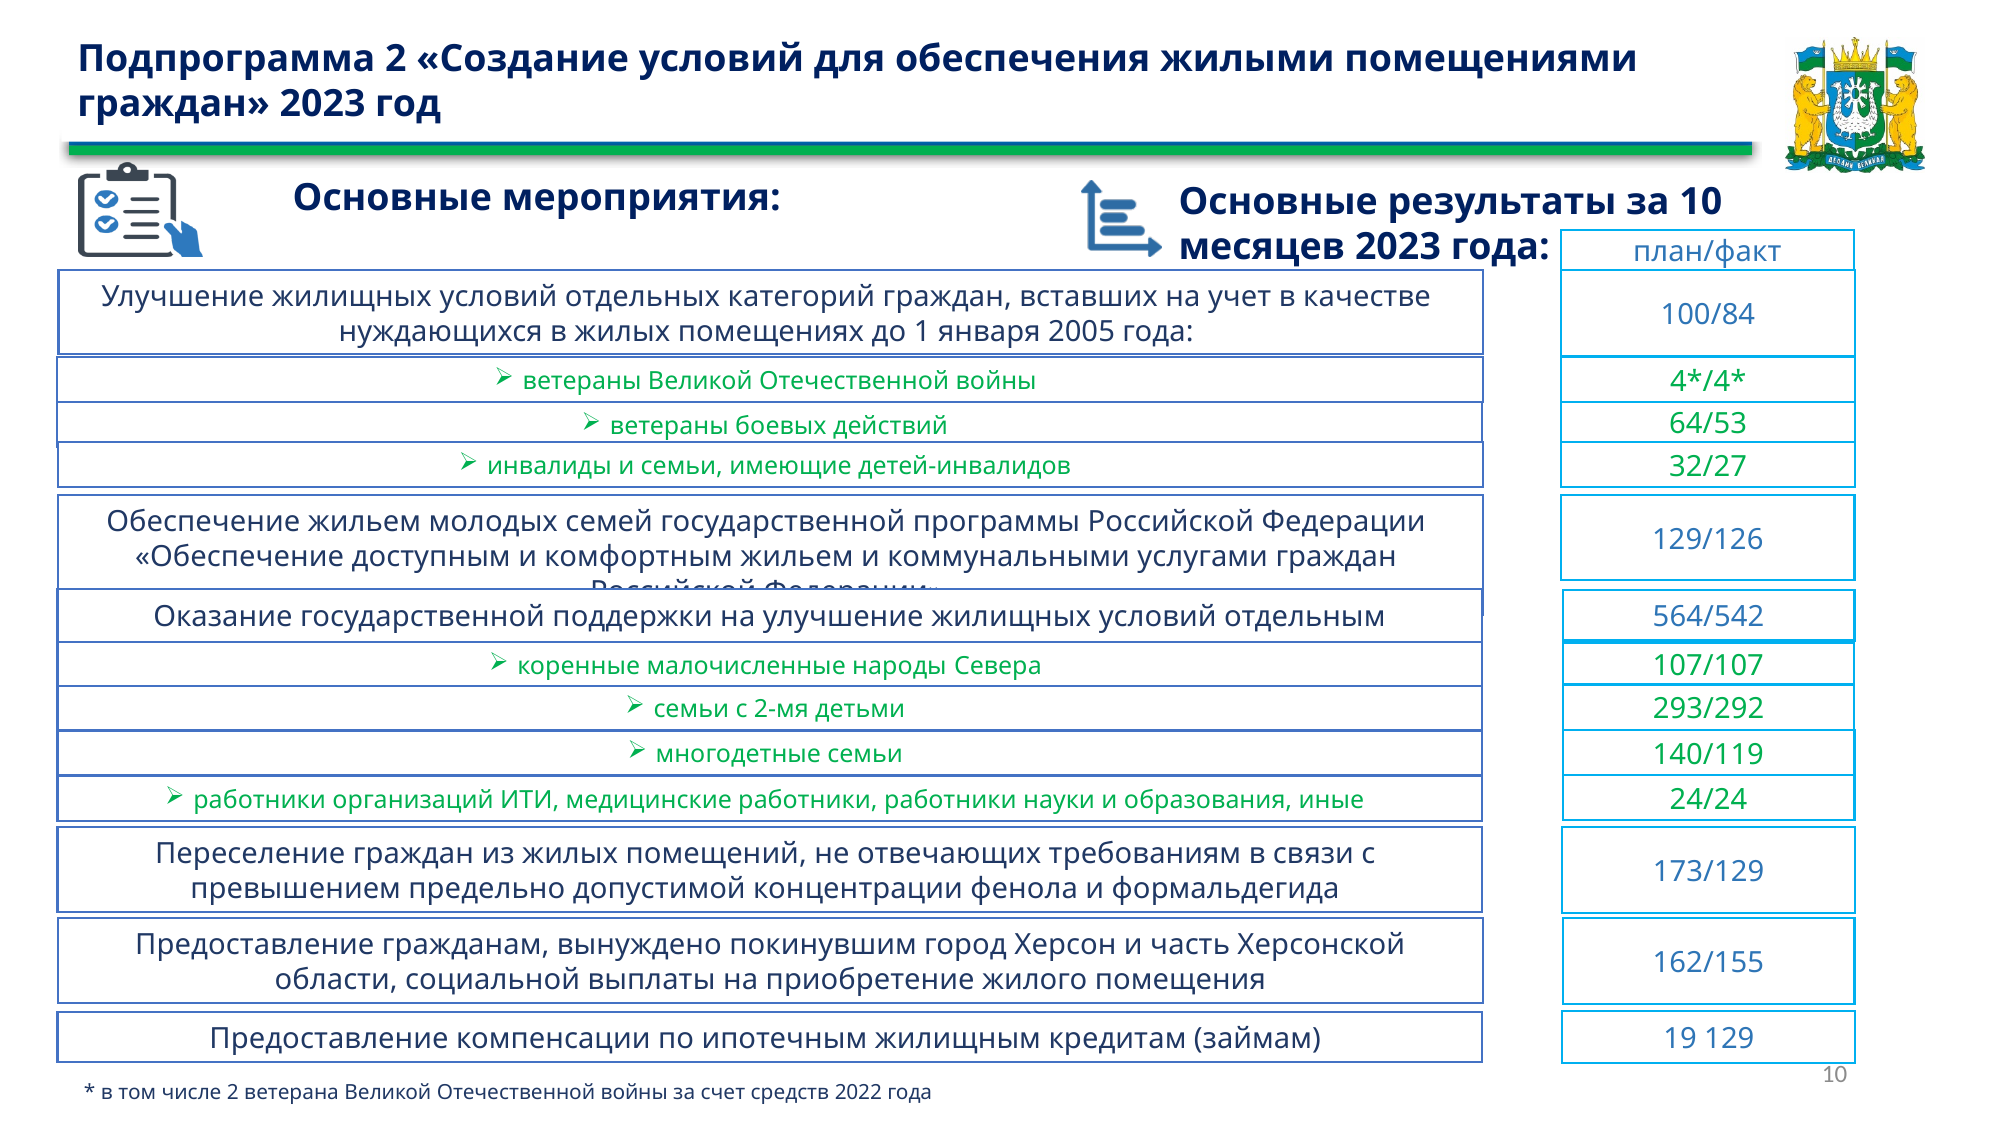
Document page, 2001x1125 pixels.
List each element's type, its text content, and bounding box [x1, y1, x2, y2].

picture [1081, 180, 1162, 257]
text_box 64/53 [1560, 403, 1856, 443]
text_box Основные результаты за 10 месяцев 2023 года: [1166, 168, 1802, 275]
text_box 100/84 [1560, 269, 1856, 357]
text_box 24/24 [1562, 774, 1856, 821]
text_box работники организаций ИТИ, медицинские работники, работники науки и образования, иные [56, 775, 1483, 822]
text_box * в том числе 2 ветерана Великой Отечественной войны за счет средств 2022 года [69, 1071, 1923, 1111]
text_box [57, 356, 1484, 488]
text_box Предоставление компенсации по ипотечным жилищным кредитам (займам) [56, 1011, 1483, 1063]
text_box 107/107 [1562, 642, 1855, 683]
text_box 162/155 [1562, 917, 1856, 1005]
text_box 4*/4* [1560, 357, 1856, 403]
text_box многодетные семьи [56, 730, 1483, 775]
text_box 293/292 [1562, 683, 1855, 729]
picture [77, 162, 203, 257]
picture [1785, 37, 1925, 173]
text_box Улучшение жилищных условий отдельных категорий граждан, вставших на учет в качестве нуждающихся в жилых помещениях до 1 января 2005 года: [57, 269, 1484, 355]
text_box Обеспечение жильем молодых семей государственной программы Российской Федерации «Обеспечение доступным и комфортным жильем и коммунальными услугами граждан Российской Федерации» [57, 494, 1484, 616]
text_box 32/27 [1560, 443, 1856, 488]
text_box 173/129 [1561, 826, 1856, 914]
text_box Оказание государственной поддержки на улучшение жилищных условий отдельным категориям граждан: [56, 588, 1483, 641]
text_box коренные малочисленные народы Севера [56, 641, 1483, 685]
text_box Предоставление гражданам, вынуждено покинувшим город Херсон и часть Херсонской области, социальной выплаты на приобретение жилого помещения [57, 917, 1484, 1004]
text_box 129/126 [1560, 494, 1856, 581]
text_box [69, 134, 1752, 156]
text_box семьи с 2-мя детьми [56, 685, 1483, 730]
text_box 19 129 [1561, 1010, 1856, 1064]
text_box Основные мероприятия: [203, 168, 914, 227]
text_box Переселение граждан из жилых помещений, не отвечающих требованиям в связи с превышением предельно допустимой концентрации фенола и формальдегида [56, 826, 1483, 913]
slide_number 10 [1412, 1042, 1863, 1103]
text_box 140/119 [1562, 729, 1856, 774]
text_box 564/542 [1562, 589, 1856, 642]
text_box Подпрограмма 2 «Создание условий для обеспечения жилыми помещениями граждан» 2023 год [61, 15, 1764, 142]
text_box план/факт [1560, 229, 1855, 271]
